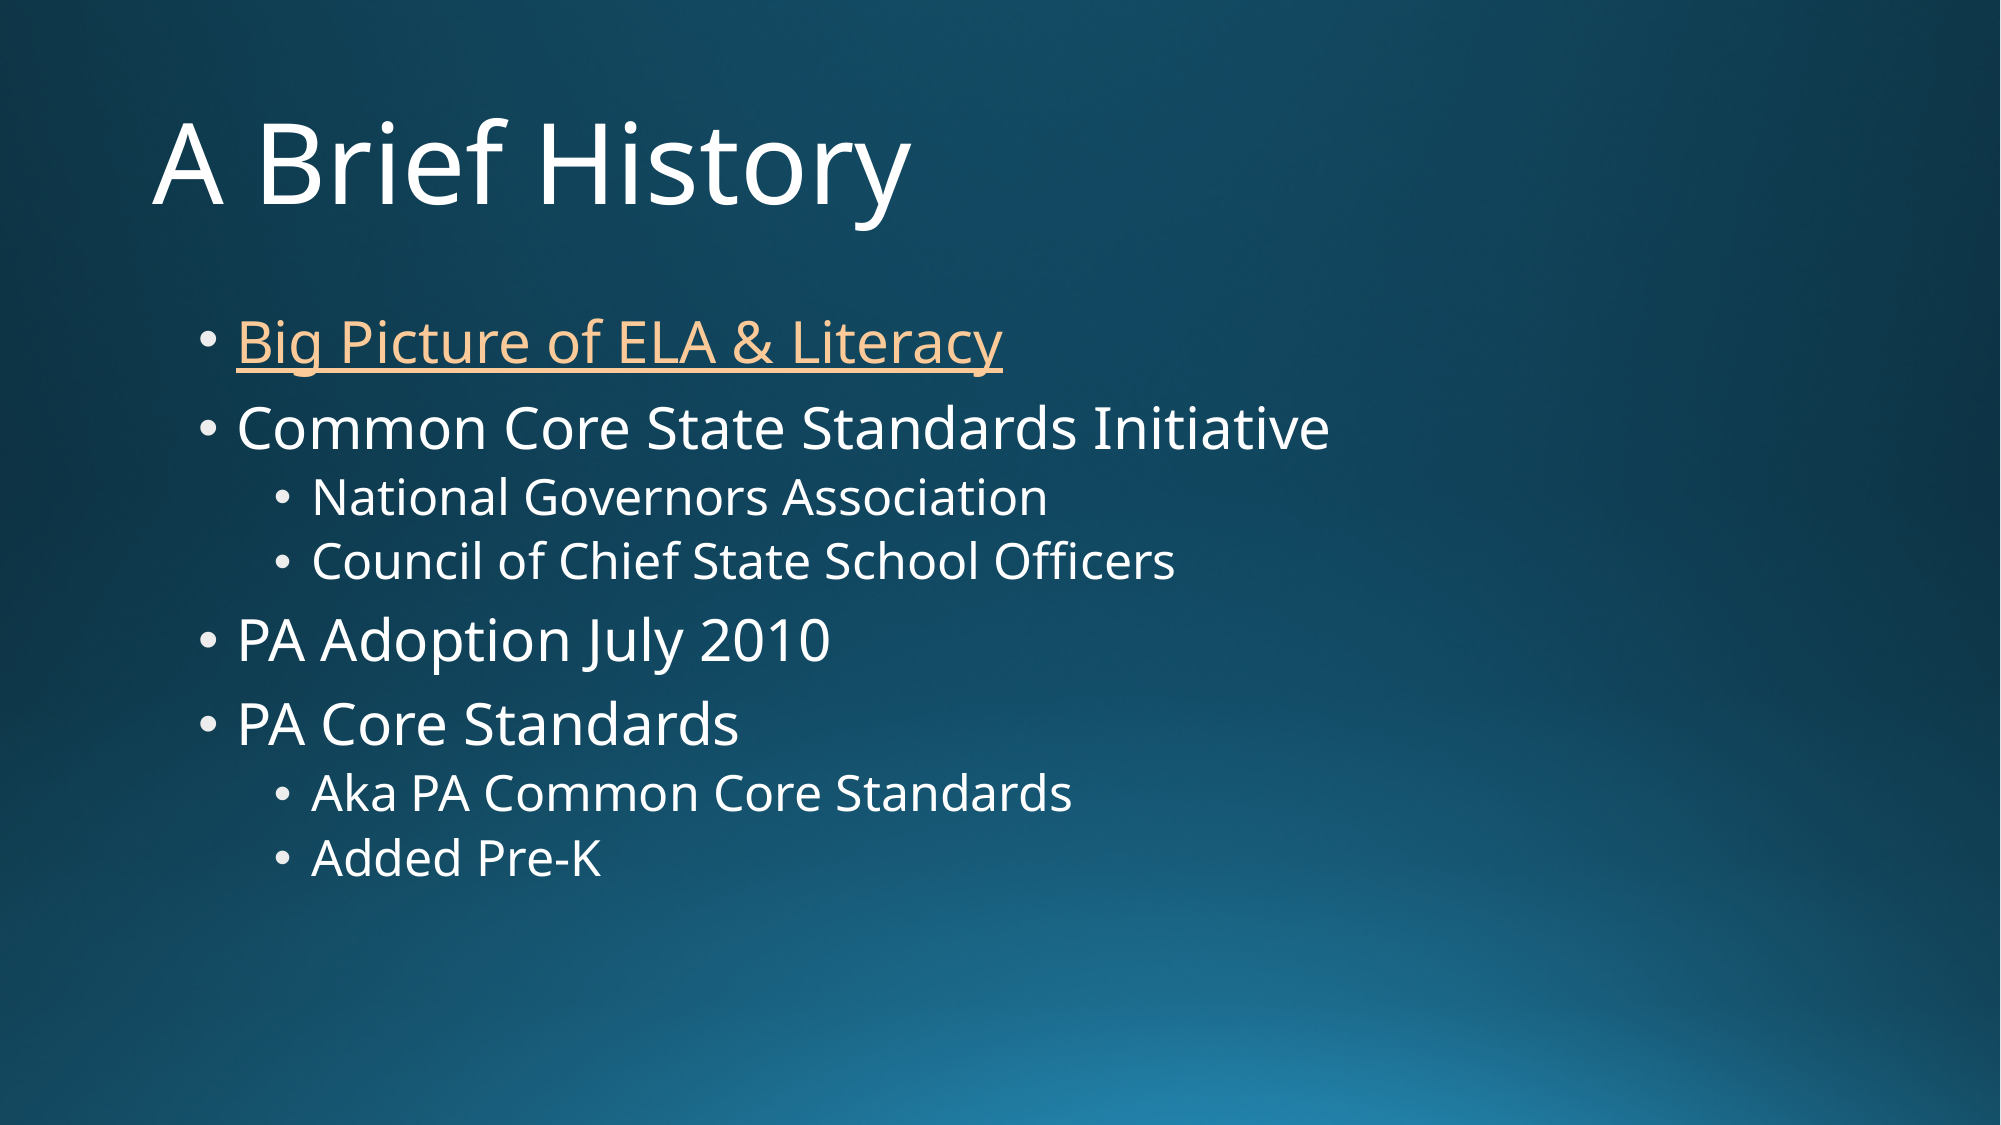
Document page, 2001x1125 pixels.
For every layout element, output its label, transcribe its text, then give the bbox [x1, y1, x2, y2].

picture [0, 0, 2001, 1125]
list Big Picture of ELA & Literacy Common Core State Standards Initiative National Governors Association Council of Chief State School Officers PA Adoption July 2010 PA Core Standards Aka PA Common Core Standards Added Pre-K [183, 299, 1863, 1014]
title A Brief History [137, 59, 1863, 278]
